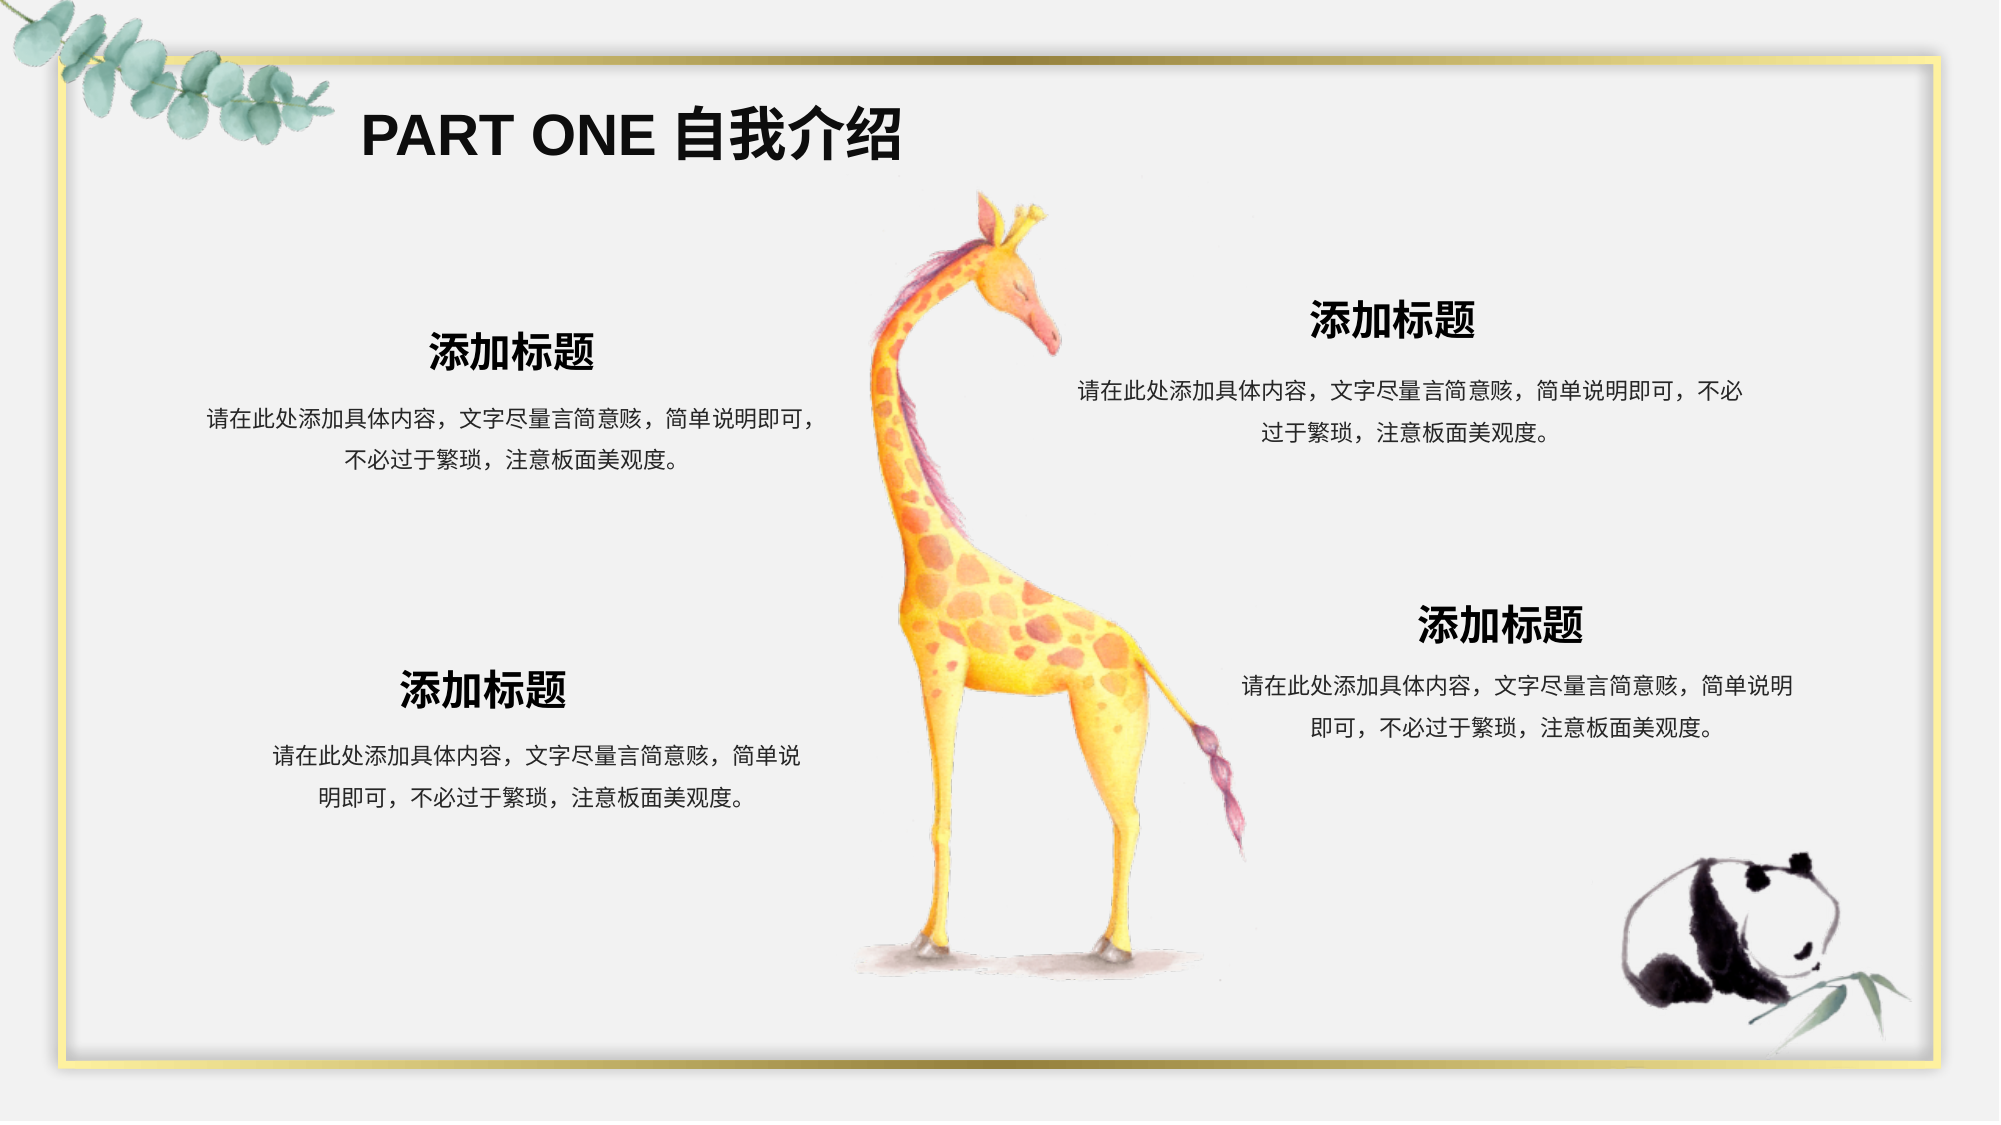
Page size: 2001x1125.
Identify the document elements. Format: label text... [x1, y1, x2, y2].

text_box [57, 55, 1942, 1070]
text_box 请在此处添加具体内容，文字尽量言简意赅，简单说明即可，不必过于繁琐，注意板面美观度。 [186, 382, 836, 565]
text_box 请在此处添加具体内容，文字尽量言简意赅，简单说明即可，不必过于繁琐，注意板面美观度。 [1273, 355, 1766, 538]
text_box PART ONE自我介绍 [349, 91, 1045, 173]
picture [0, 0, 349, 233]
text_box 添加标题 [1273, 581, 1838, 656]
text_box 添加标题 [146, 655, 820, 721]
picture [1591, 761, 1923, 1069]
text_box 请在此处添加具体内容，文字尽量言简意赅，简单说明即可，不必过于繁琐，注意板面美观度。 [1273, 649, 1818, 832]
text_box [0, 0, 2000, 1122]
picture [836, 174, 1273, 1001]
text_box 添加标题 [175, 318, 836, 384]
text_box 请在此处添加具体内容，文字尽量言简意赅，简单说明即可，不必过于繁琐，注意板面美观度。 [255, 720, 819, 944]
text_box 添加标题 [1273, 286, 1730, 351]
